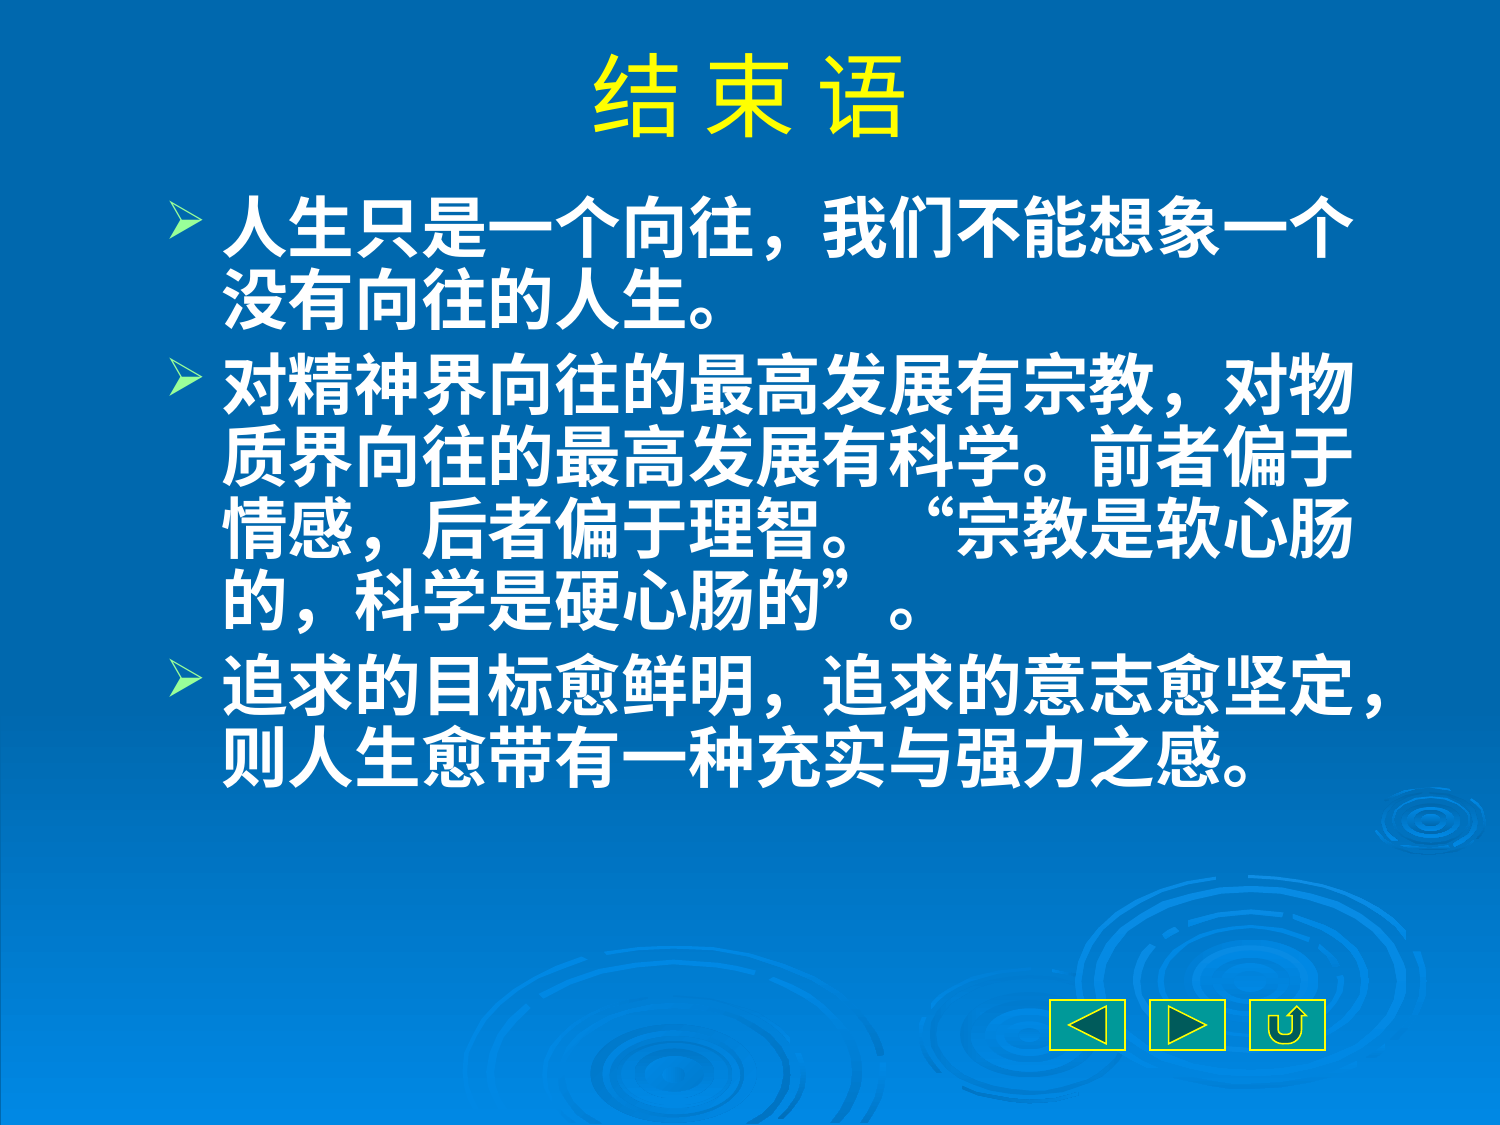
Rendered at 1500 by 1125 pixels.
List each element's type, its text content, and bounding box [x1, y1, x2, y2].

text_box [1149, 999, 1225, 1051]
title 结 束 语 [74, 0, 1426, 188]
text_box [1249, 999, 1325, 1051]
list 人生只是一个向往，我们不能想象一个没有向往的人生。 对精神界向往的最高发展有宗教，对物质界向往的最高发展有科学。前者偏于情感，后者偏于理智。“宗教是软心肠的，科学是硬心肠的”。 追求的目标愈鲜明，追求的意志愈坚定，则人生愈带有一种充实与强力之感。 [149, 187, 1413, 938]
text_box [1049, 999, 1125, 1051]
